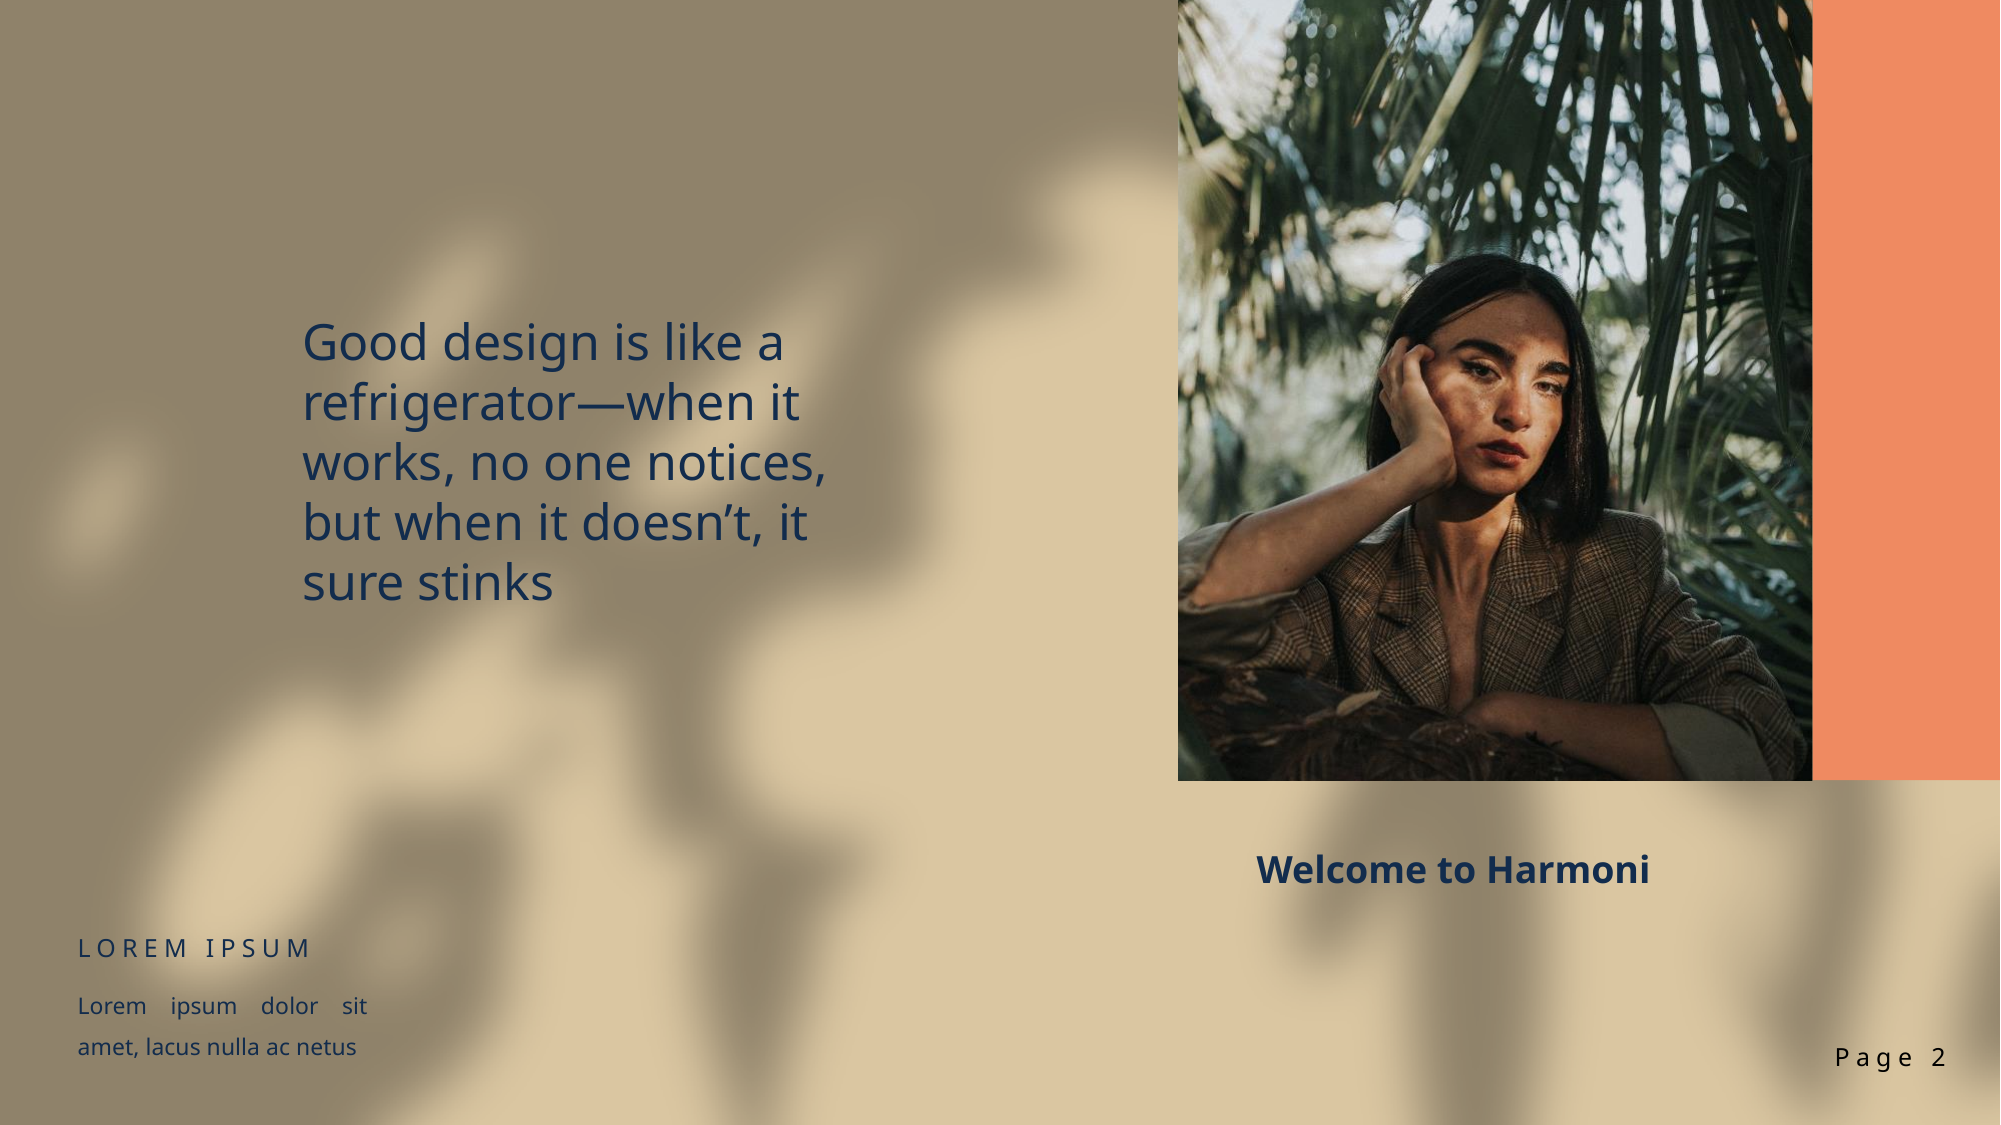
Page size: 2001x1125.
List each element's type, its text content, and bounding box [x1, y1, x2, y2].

picture [0, 0, 2000, 1125]
text_box Good design is like a refrigerator—when it works, no one notices, but when it doesn’t, it sure stinks [287, 302, 933, 618]
text_box LOREM IPSUM [62, 925, 512, 970]
text_box [1813, 0, 2000, 781]
text_box Welcome to Harmoni [1241, 844, 1960, 925]
text_box Lorem ipsum dolor sit amet, lacus nulla ac netus [62, 970, 383, 1068]
